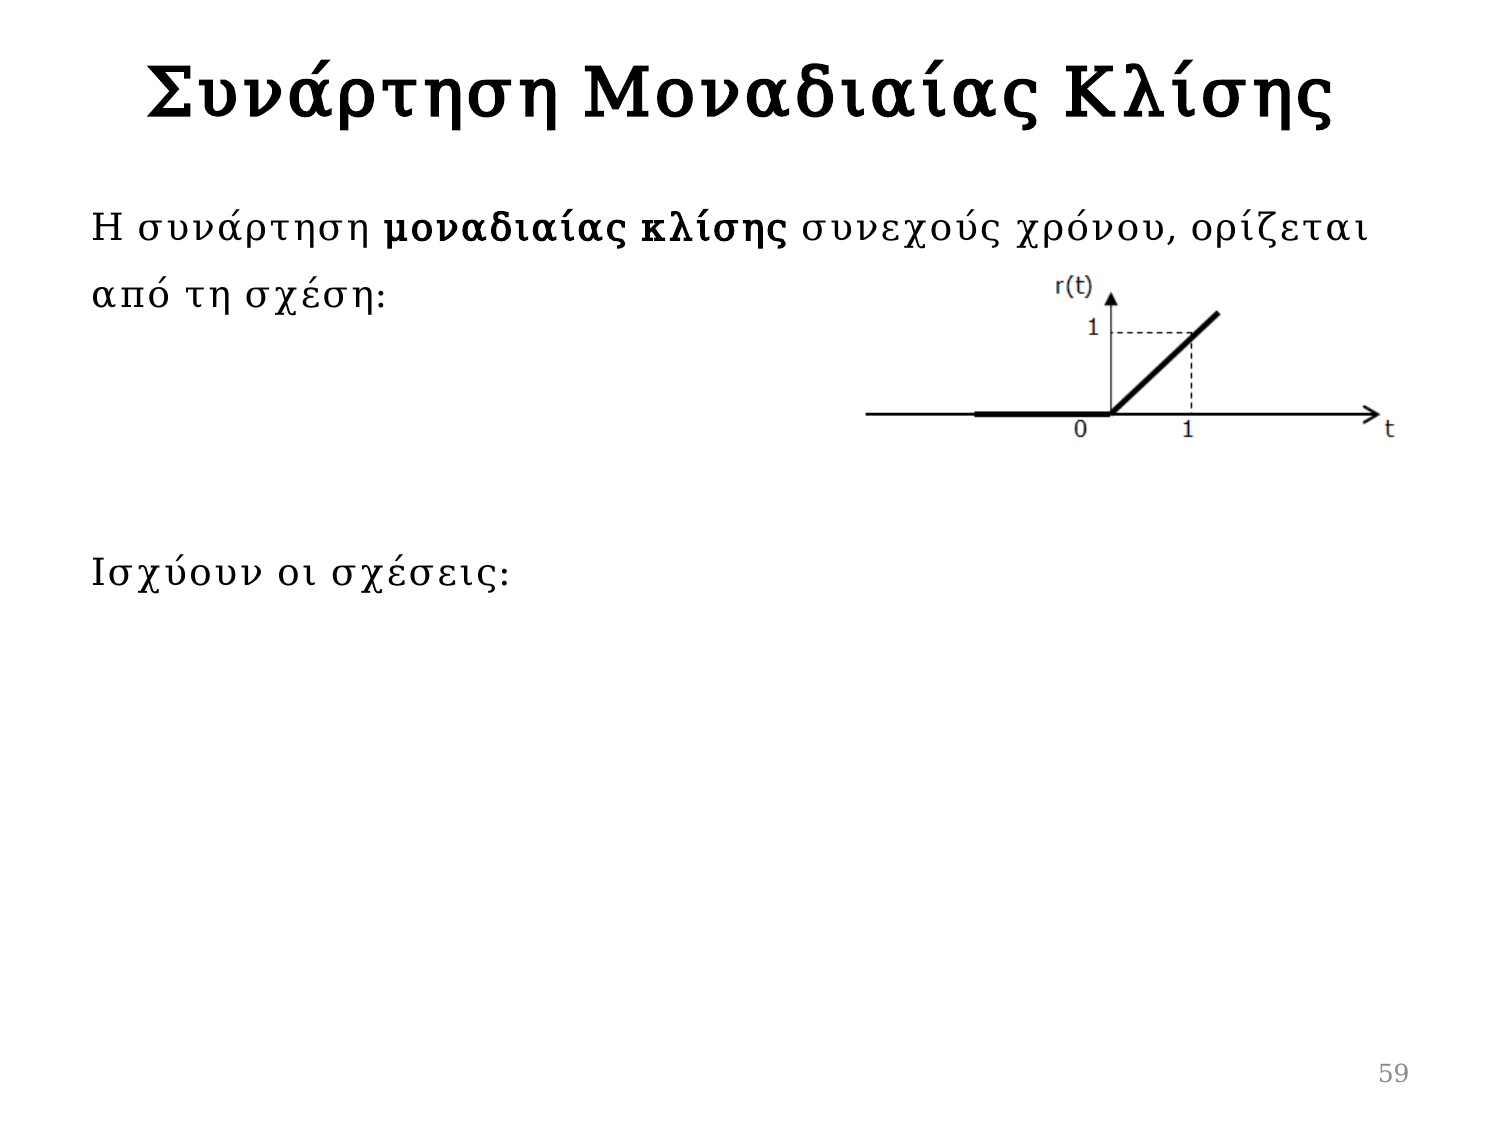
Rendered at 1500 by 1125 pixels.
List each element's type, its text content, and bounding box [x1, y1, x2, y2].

title Συνάρτηση Μοναδιαίας Κλίσης [75, 19, 1425, 159]
slide_number 59 [1222, 1042, 1425, 1103]
picture [855, 266, 1410, 457]
